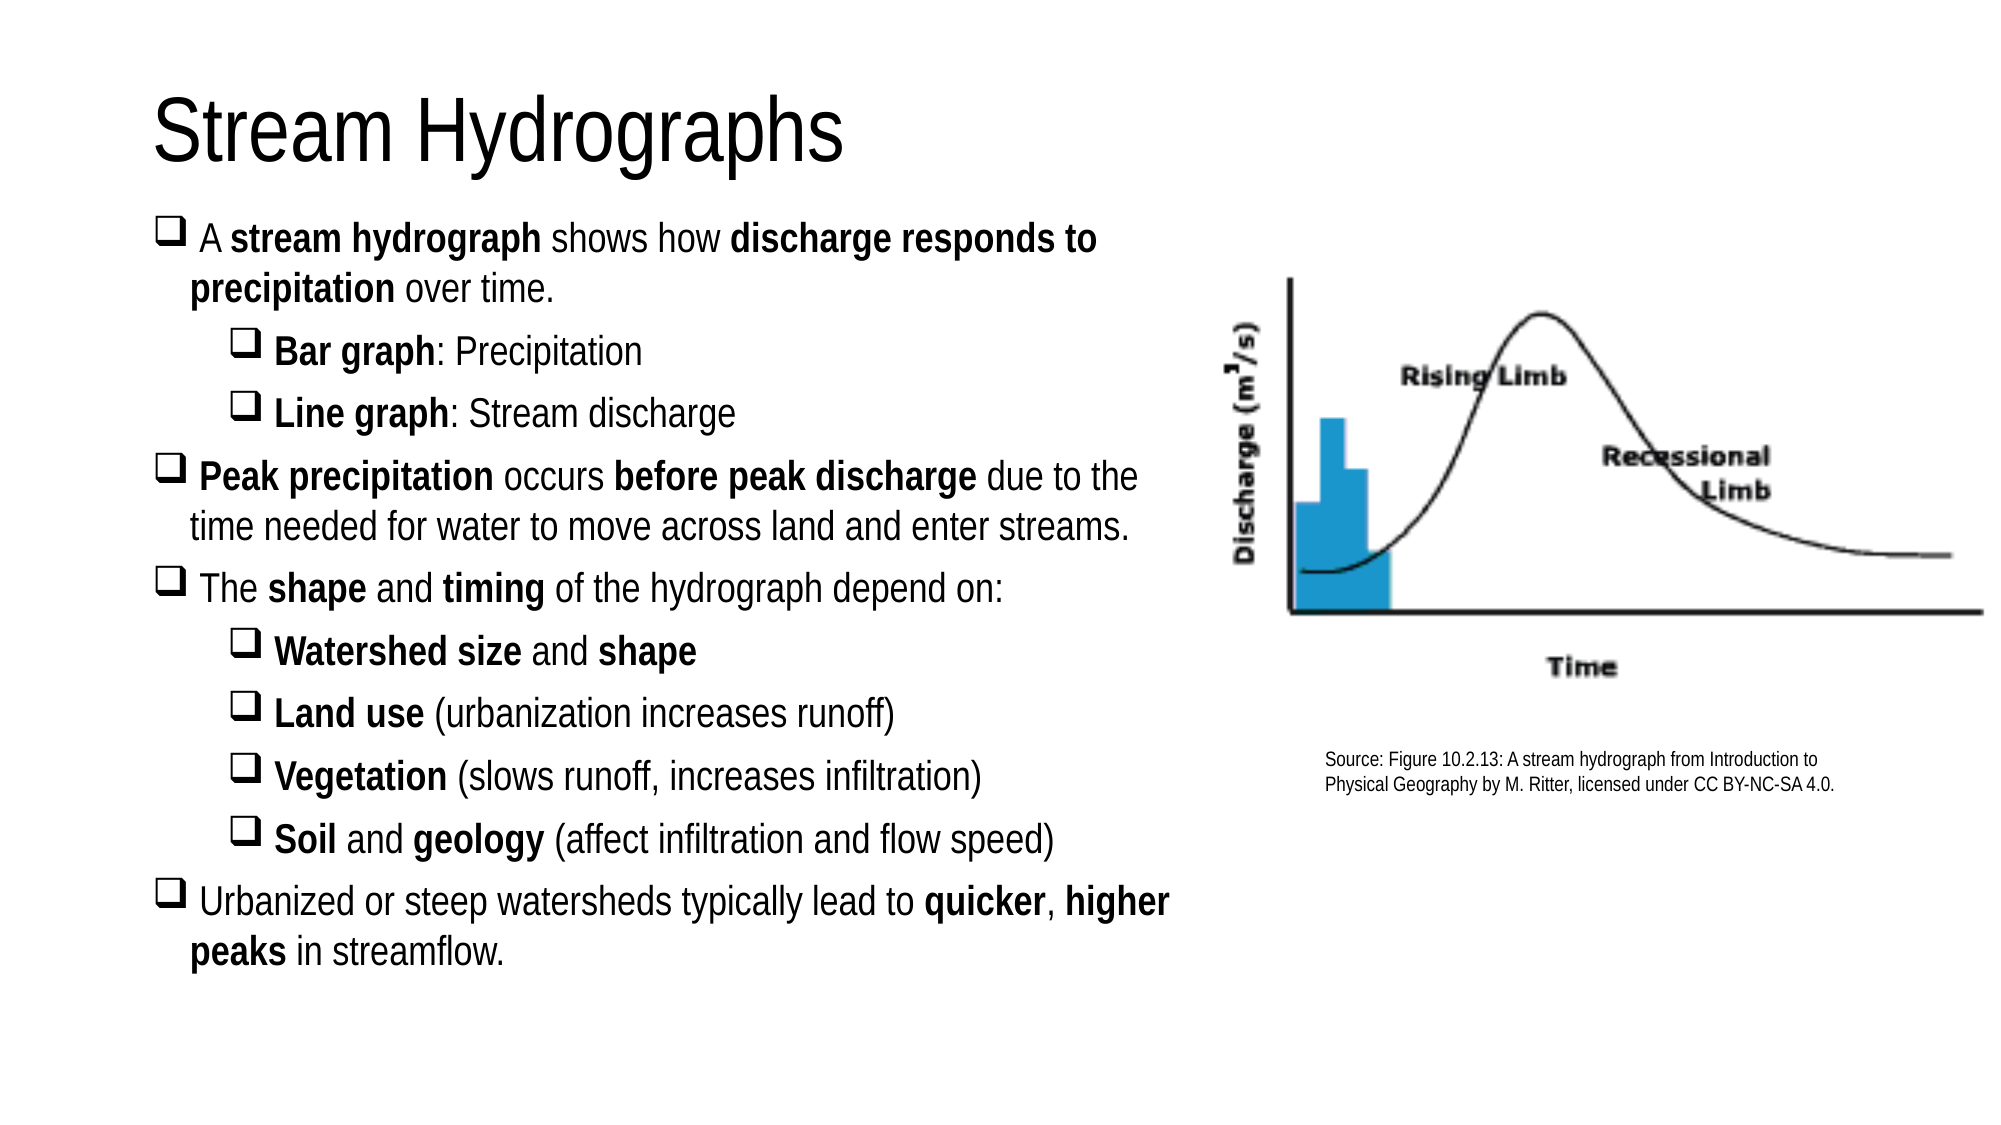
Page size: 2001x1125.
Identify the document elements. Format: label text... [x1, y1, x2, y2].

picture [1189, 186, 1985, 688]
title Stream Hydrographs [137, 59, 1863, 203]
text_box Source: Figure 10.2.13: A stream hydrograph from Introduction to Physical Geography by M. Ritter, licensed under CC BY-NC-SA 4.0. [1310, 737, 1875, 803]
text_box A stream hydrograph shows how discharge responds to precipitation over time. Bar graph: Precipitation Line graph: Stream discharge Peak precipitation occurs before peak discharge due to the time needed for water to move across land and enter streams. The shape and timing of the hydrograph depend on: Watershed size and shape Land use (urbanization increases runoff) Vegetation (slows runoff, increases infiltration) Soil and geology (affect infiltration and flow speed) Urbanized or steep watersheds typically lead to quicker, higher peaks in streamflow. [137, 203, 1190, 1019]
